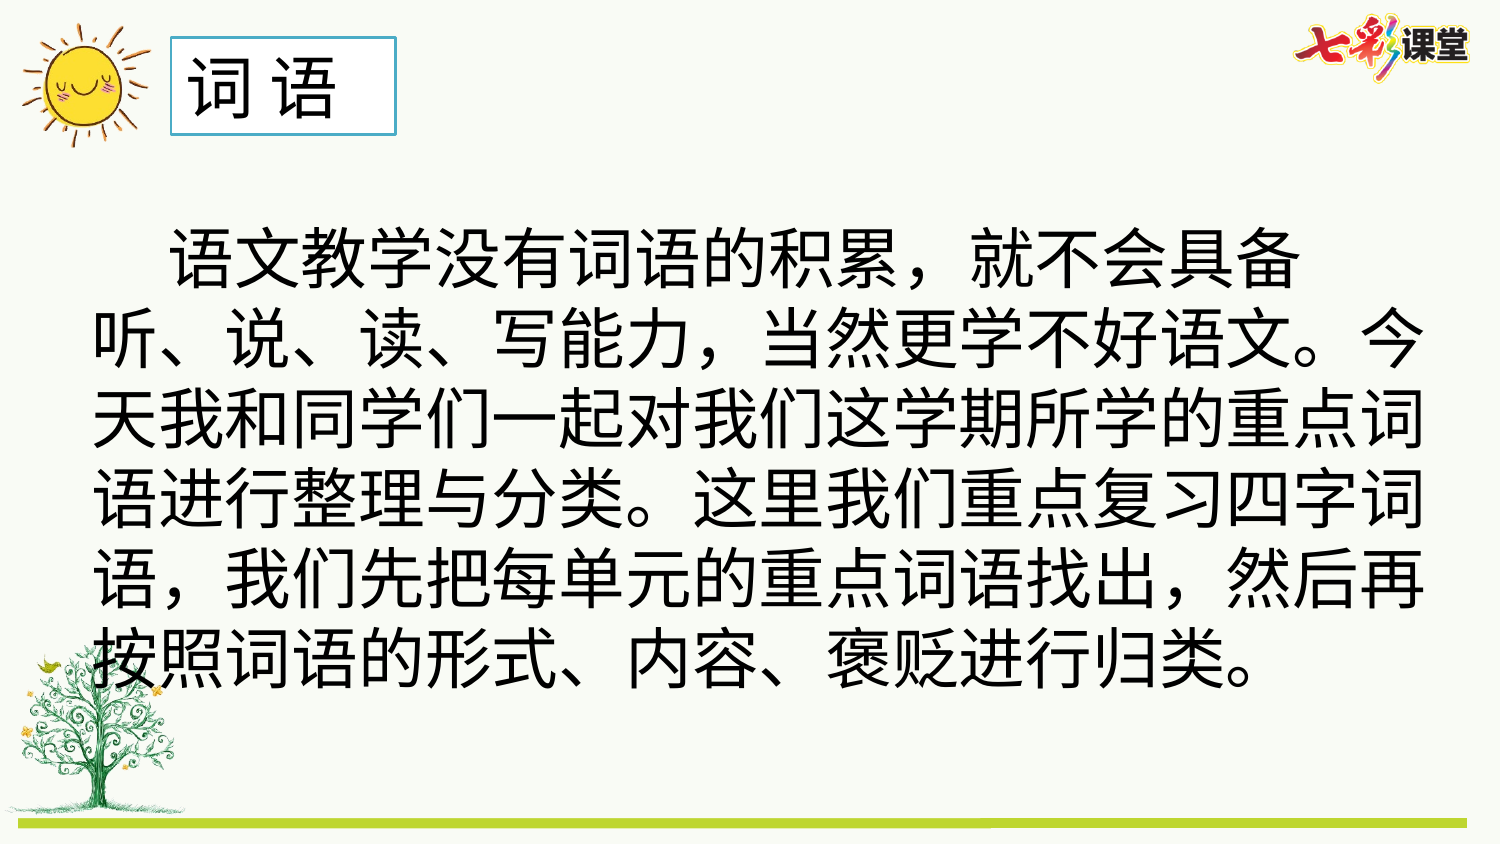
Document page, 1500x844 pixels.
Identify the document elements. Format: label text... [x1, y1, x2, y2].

text_box 词 语 [170, 36, 397, 136]
text_box 语文教学没有词语的积累，就不会具备听、说、读、写能力，当然更学不好语文。今天我和同学们一起对我们这学期所学的重点词语进行整理与分类。这里我们重点复习四字词语，我们先把每单元的重点词语找出，然后再按照词语的形式、内容、褒贬进行归类。 [76, 209, 1448, 704]
picture [0, 0, 173, 172]
picture [1291, 9, 1472, 87]
picture [0, 608, 1467, 844]
